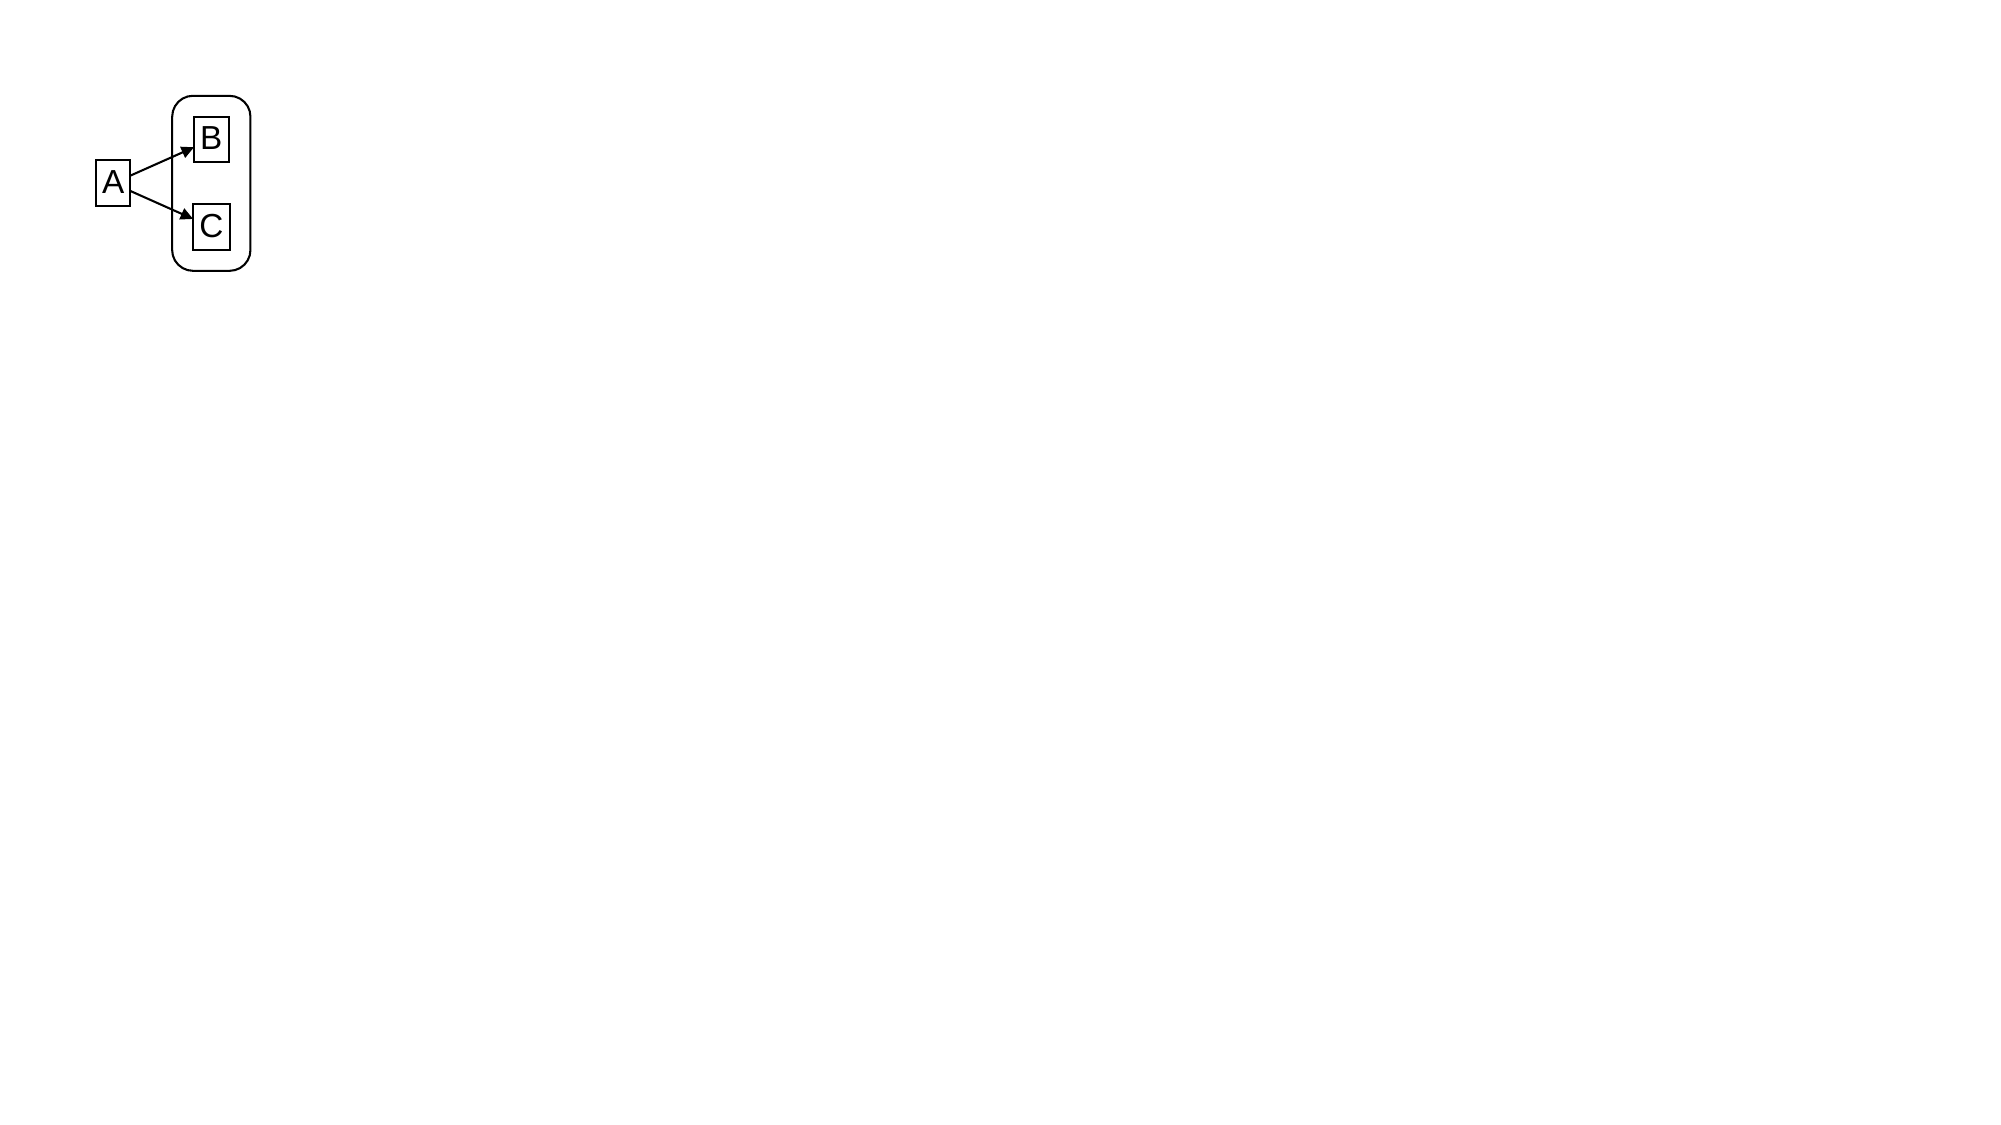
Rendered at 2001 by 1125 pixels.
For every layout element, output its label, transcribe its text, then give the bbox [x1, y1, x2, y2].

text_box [130, 147, 194, 176]
text_box [171, 95, 251, 272]
text_box [74, 74, 273, 292]
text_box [130, 191, 193, 219]
text_box A [95, 160, 131, 207]
text_box B [193, 116, 229, 163]
text_box C [193, 204, 230, 250]
